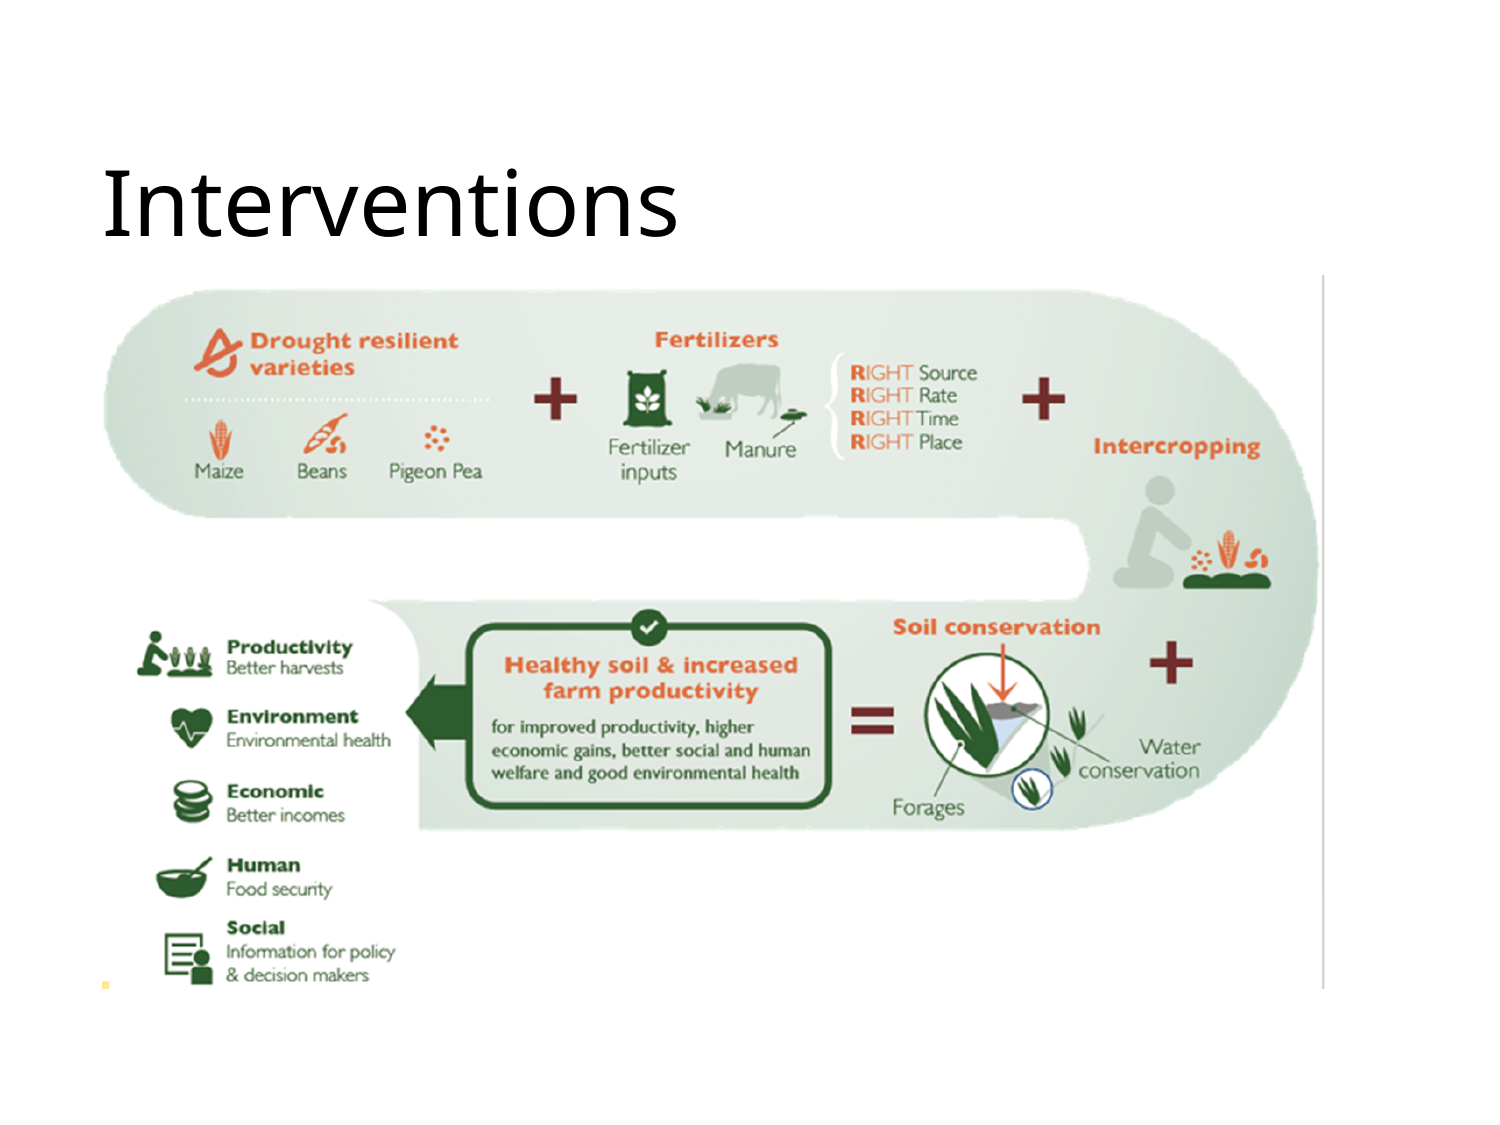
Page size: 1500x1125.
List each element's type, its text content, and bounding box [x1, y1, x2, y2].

subtitle Interventions [87, 137, 1213, 275]
picture [101, 275, 1326, 989]
